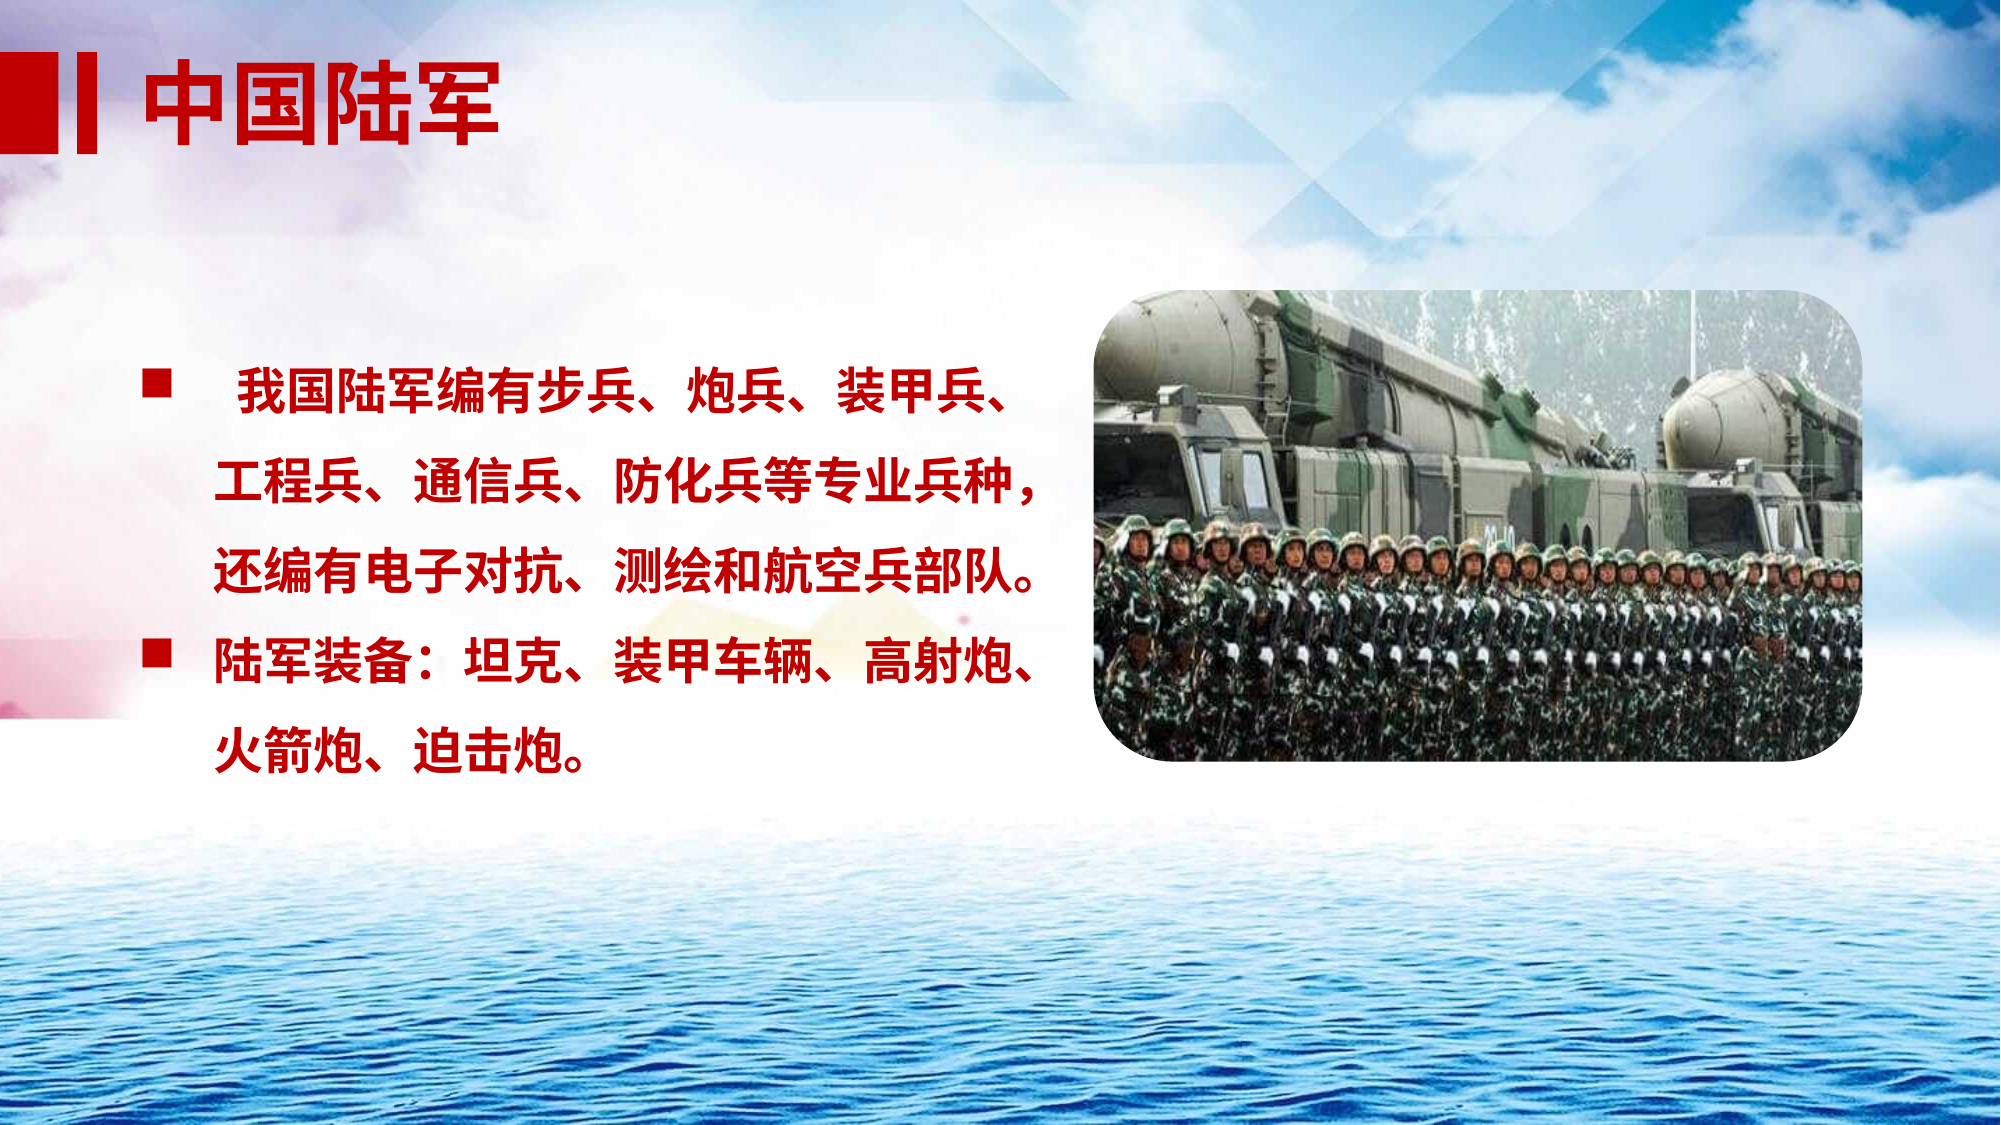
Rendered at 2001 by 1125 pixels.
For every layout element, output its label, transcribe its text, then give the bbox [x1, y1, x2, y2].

picture [0, 0, 2000, 1125]
text_box 中国陆军 [123, 51, 977, 240]
text_box [0, 49, 61, 157]
text_box [74, 49, 100, 157]
text_box 我国陆军编有步兵、炮兵、装甲兵、工程兵、通信兵、防化兵等专业兵种，还编有电子对抗、测绘和航空兵部队。 陆军装备：坦克、装甲车辆、高射炮、火箭炮、迫击炮。 [123, 322, 1062, 833]
